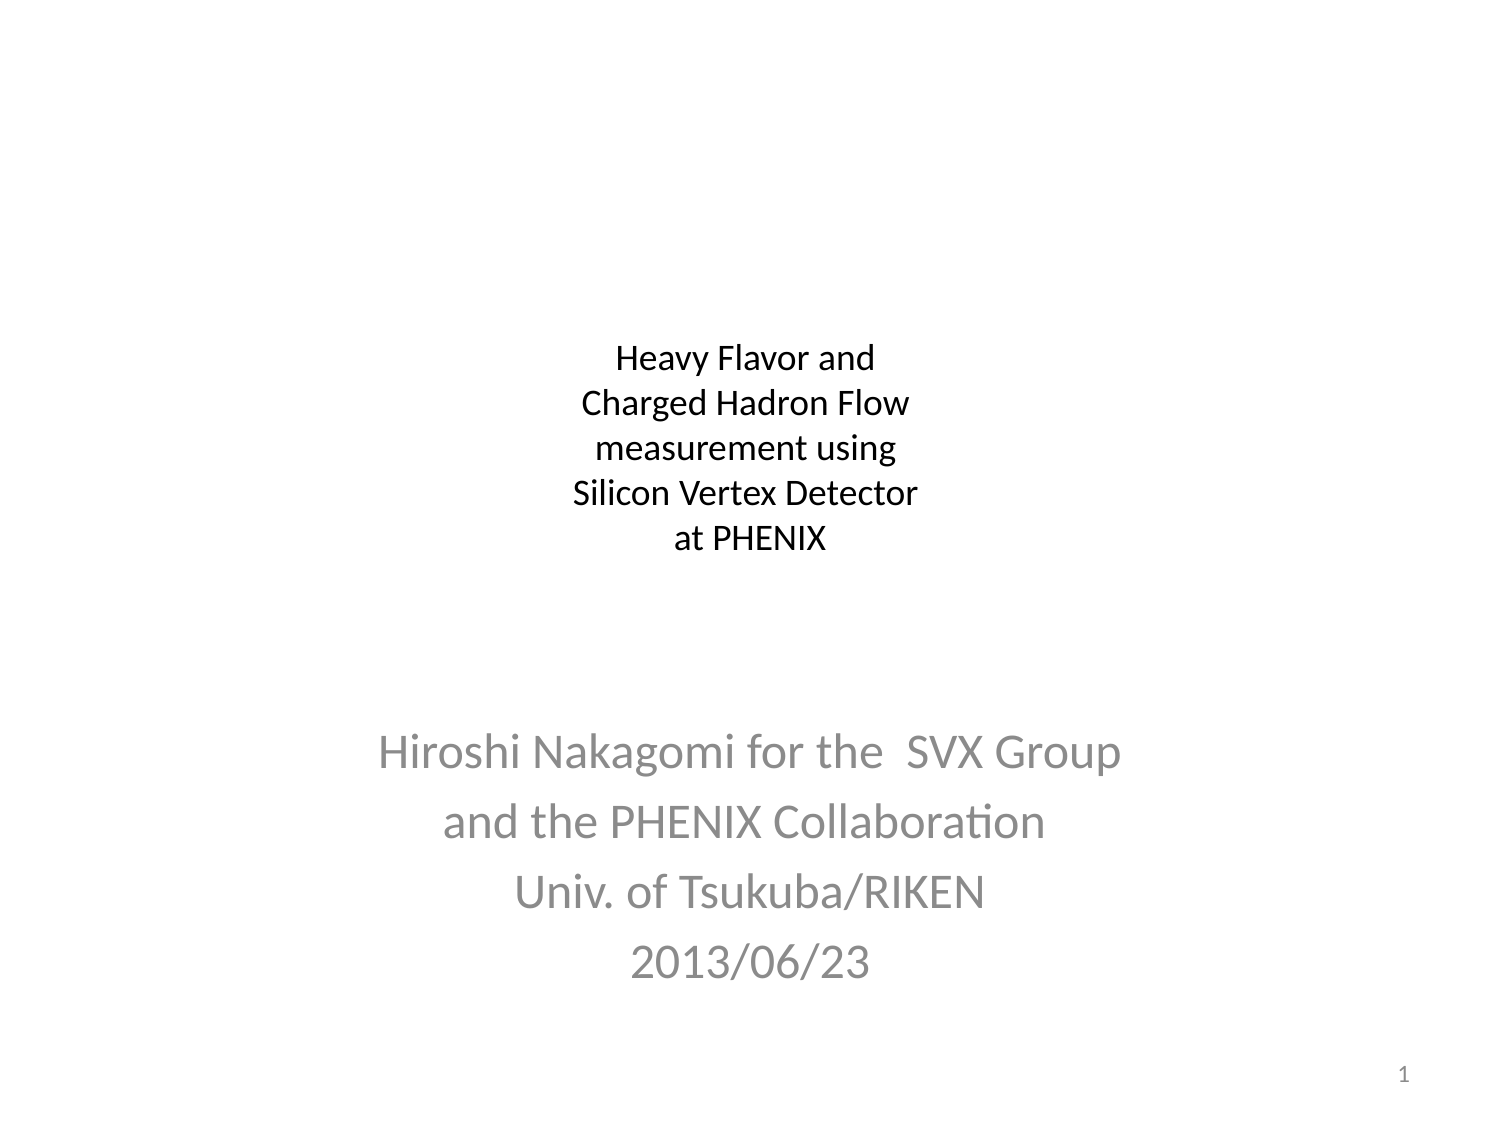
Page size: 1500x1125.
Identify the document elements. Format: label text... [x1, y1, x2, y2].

slide_number 1 [1074, 1042, 1425, 1103]
subtitle Hiroshi Nakagomi for the SVX Group and the PHENIX Collaboration Univ. of Tsukuba/RIKEN 2013/06/23 [225, 711, 1275, 999]
title Heavy Flavor and Charged Hadron Flow measurement using Silicon Vertex Detector at PHENIX [112, 324, 1388, 567]
